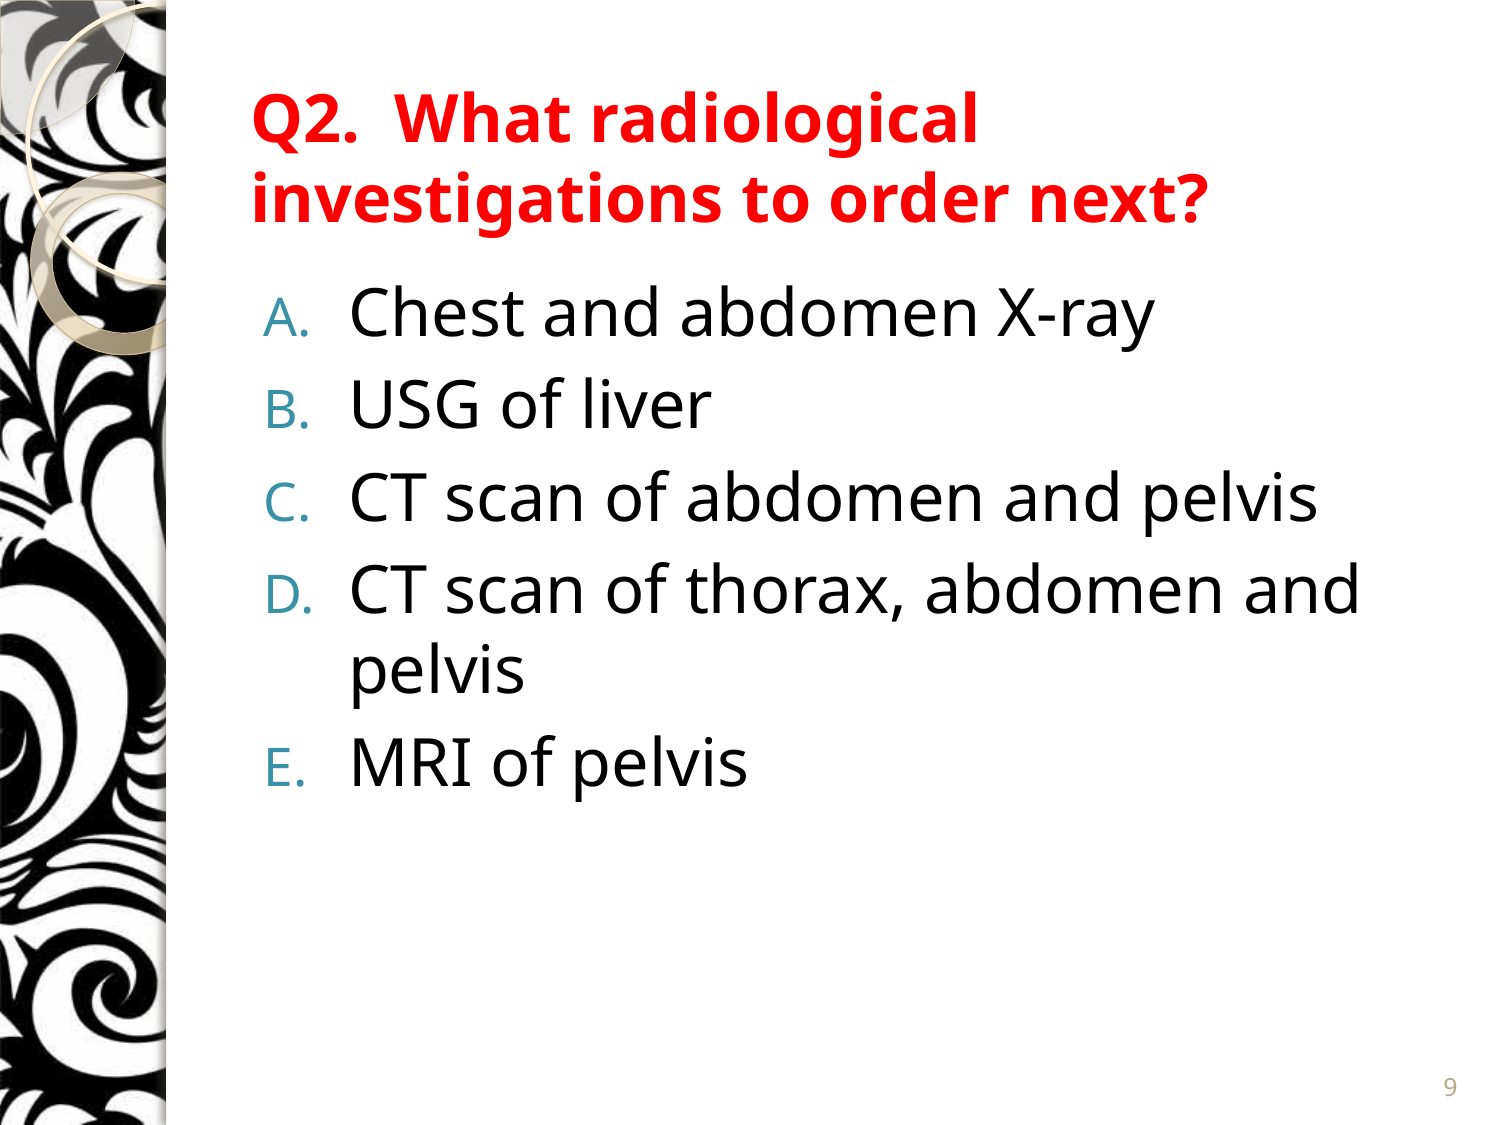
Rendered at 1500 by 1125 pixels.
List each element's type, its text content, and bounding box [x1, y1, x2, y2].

list Chest and abdomen X-ray USG of liver CT scan of abdomen and pelvis CT scan of thorax, abdomen and pelvis MRI of pelvis [235, 262, 1450, 1050]
slide_number 9 [1413, 1034, 1488, 1113]
picture [53, 241, 160, 332]
picture [62, 195, 160, 280]
picture [0, 134, 166, 1125]
picture [32, 13, 160, 207]
picture [136, 0, 164, 4]
title Q2. What radiological investigations to order next? [235, 62, 1466, 250]
